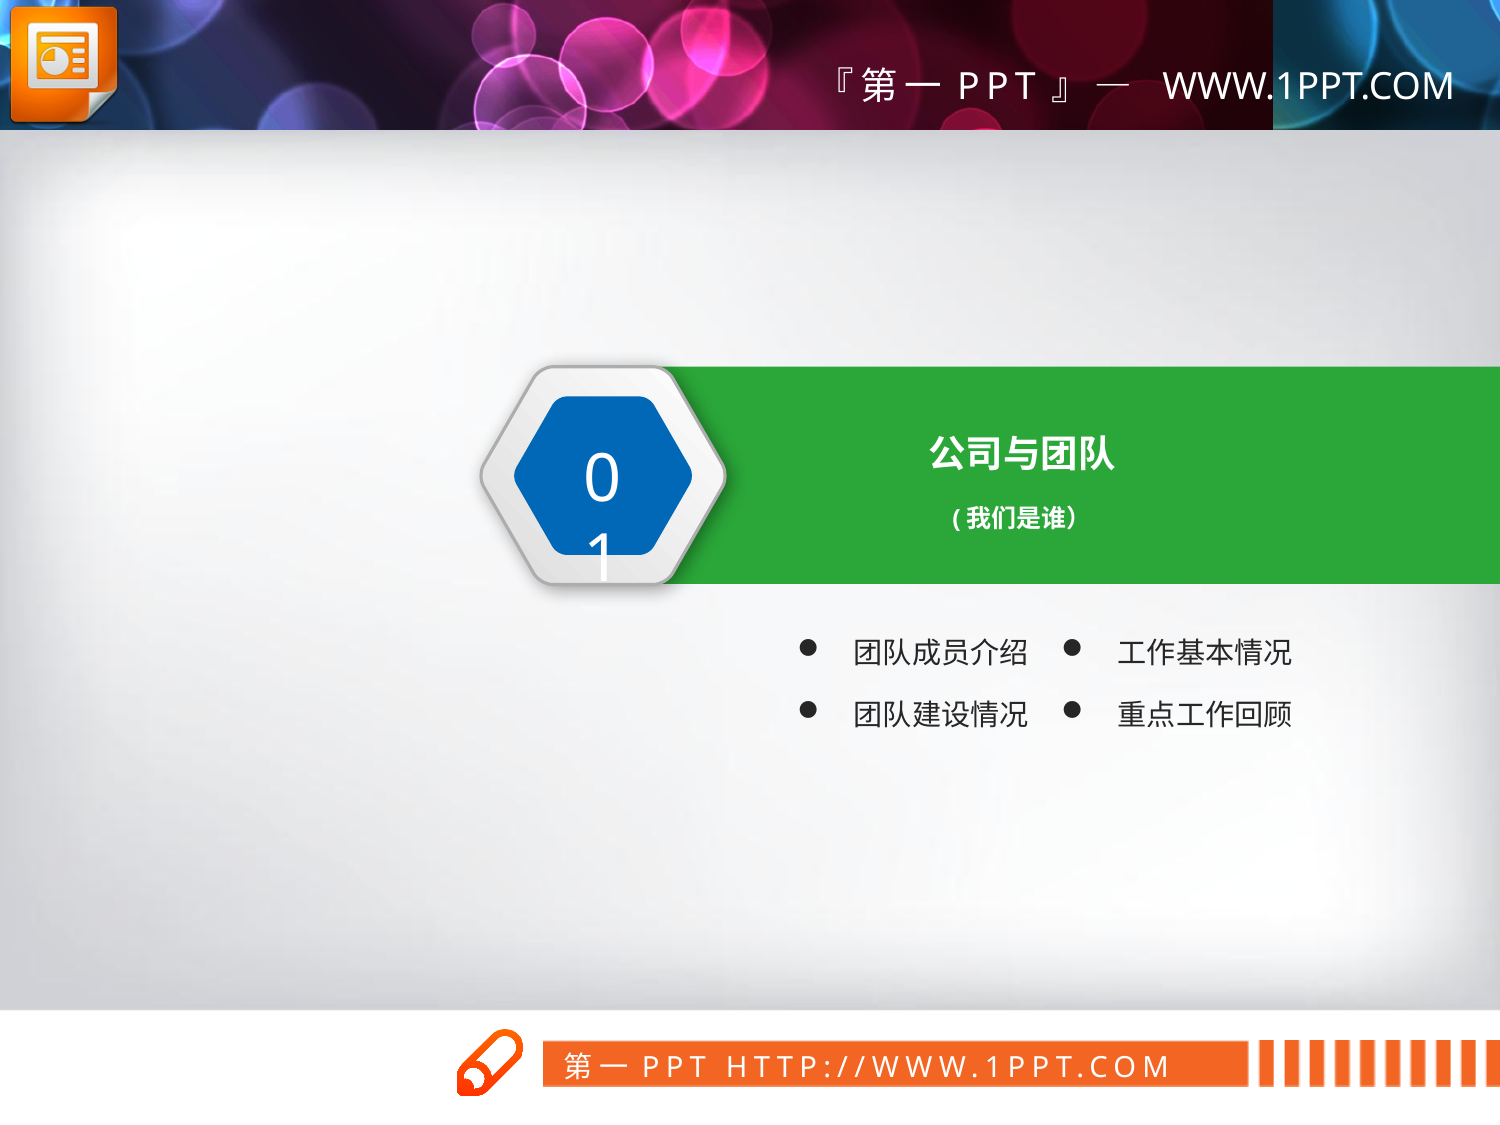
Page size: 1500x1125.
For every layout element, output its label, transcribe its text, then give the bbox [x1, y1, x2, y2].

text_box 团队建设情况 [782, 689, 1045, 739]
picture [0, 0, 1500, 1012]
text_box 团队成员介绍 [782, 626, 1045, 677]
text_box 重点工作回顾 [1046, 689, 1308, 739]
text_box [728, 366, 1500, 584]
picture [543, 1040, 1500, 1087]
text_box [479, 366, 727, 585]
text_box (我们是谁） [937, 494, 1107, 540]
text_box 工作基本情况 [1046, 626, 1308, 677]
text_box 公司与团队 [913, 423, 1131, 483]
